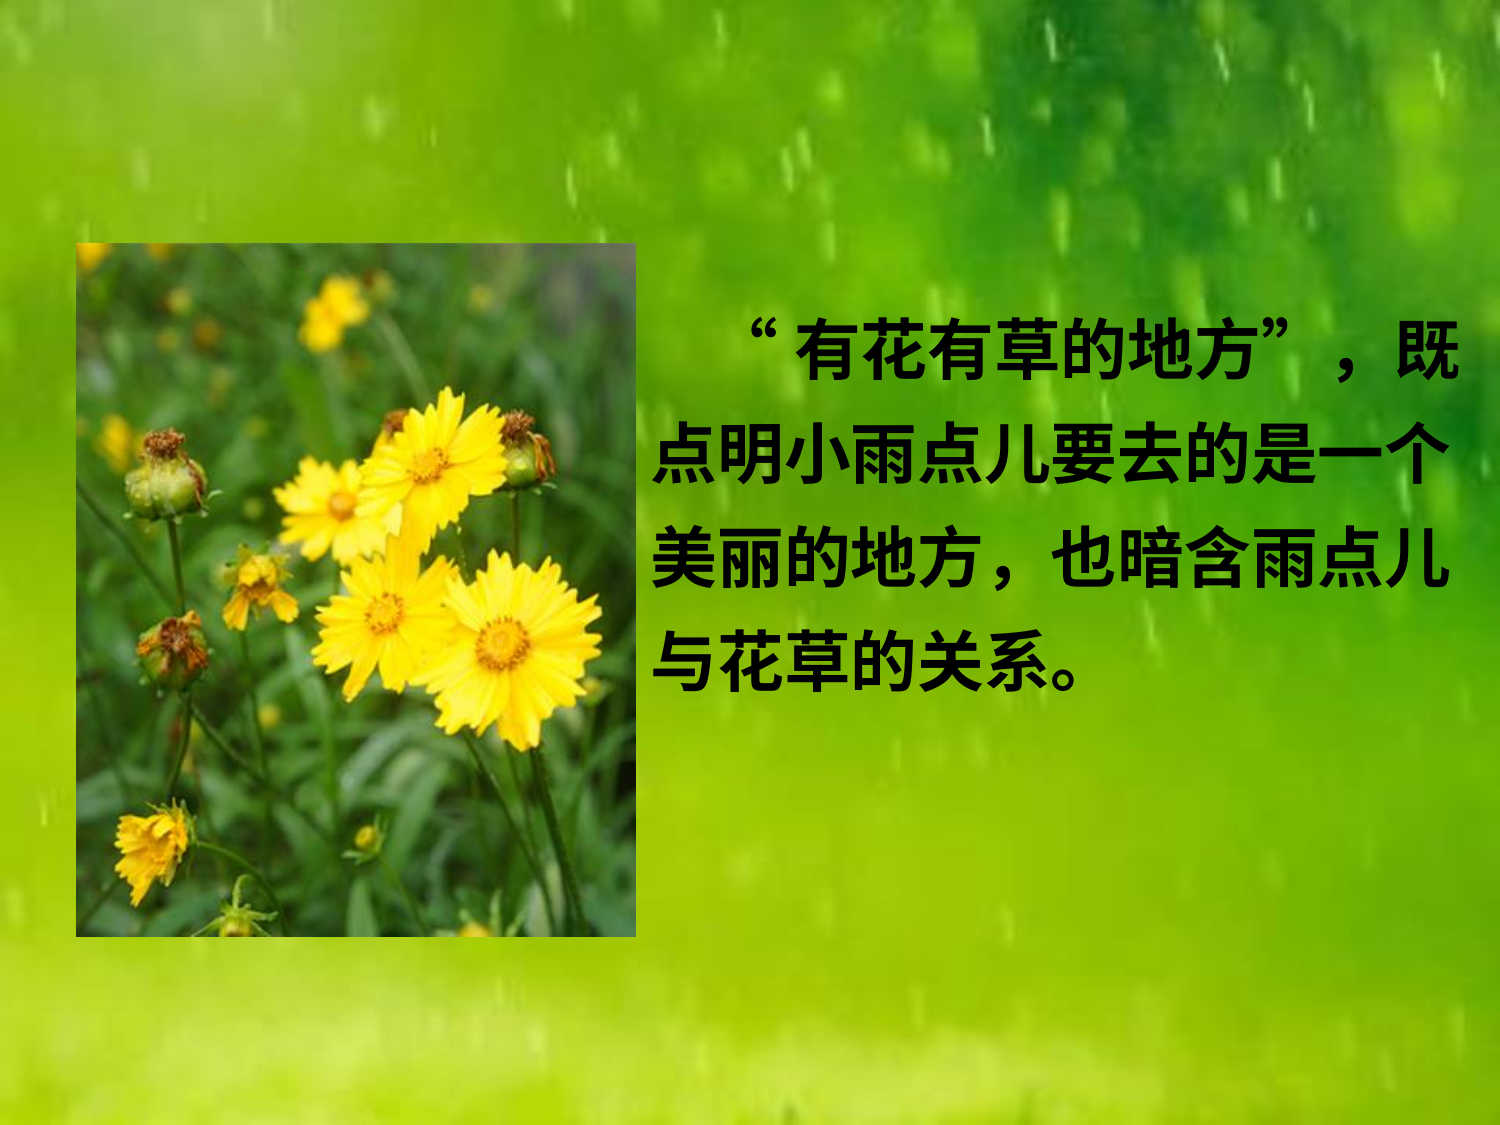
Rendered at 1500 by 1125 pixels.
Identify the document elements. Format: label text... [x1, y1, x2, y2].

text_box “有花有草的地方”，既点明小雨点儿要去的是一个美丽的地方，也暗含雨点儿与花草的关系。 [640, 276, 1490, 707]
picture [0, 0, 1500, 1125]
